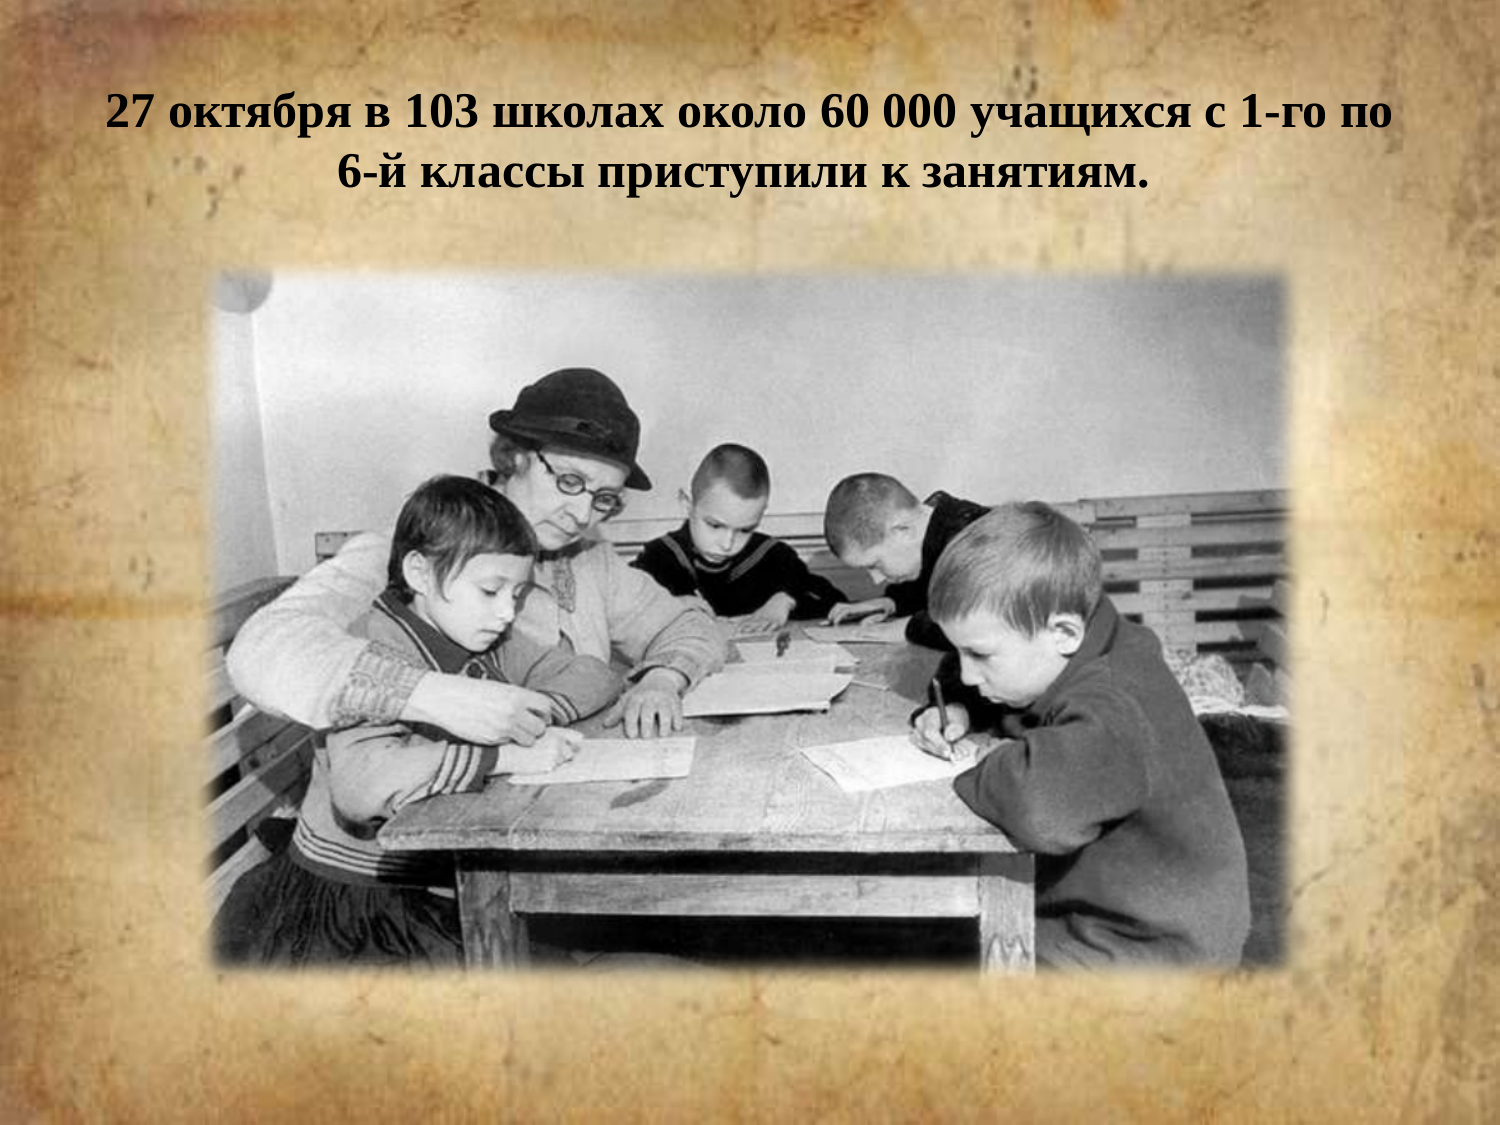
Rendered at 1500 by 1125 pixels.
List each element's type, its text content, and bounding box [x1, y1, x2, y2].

text_box 27 октября в 103 школах около 60 000 учащихся с 1-го по 6-й классы приступили к занятиям. [70, 69, 1430, 205]
picture [0, 0, 1500, 1125]
